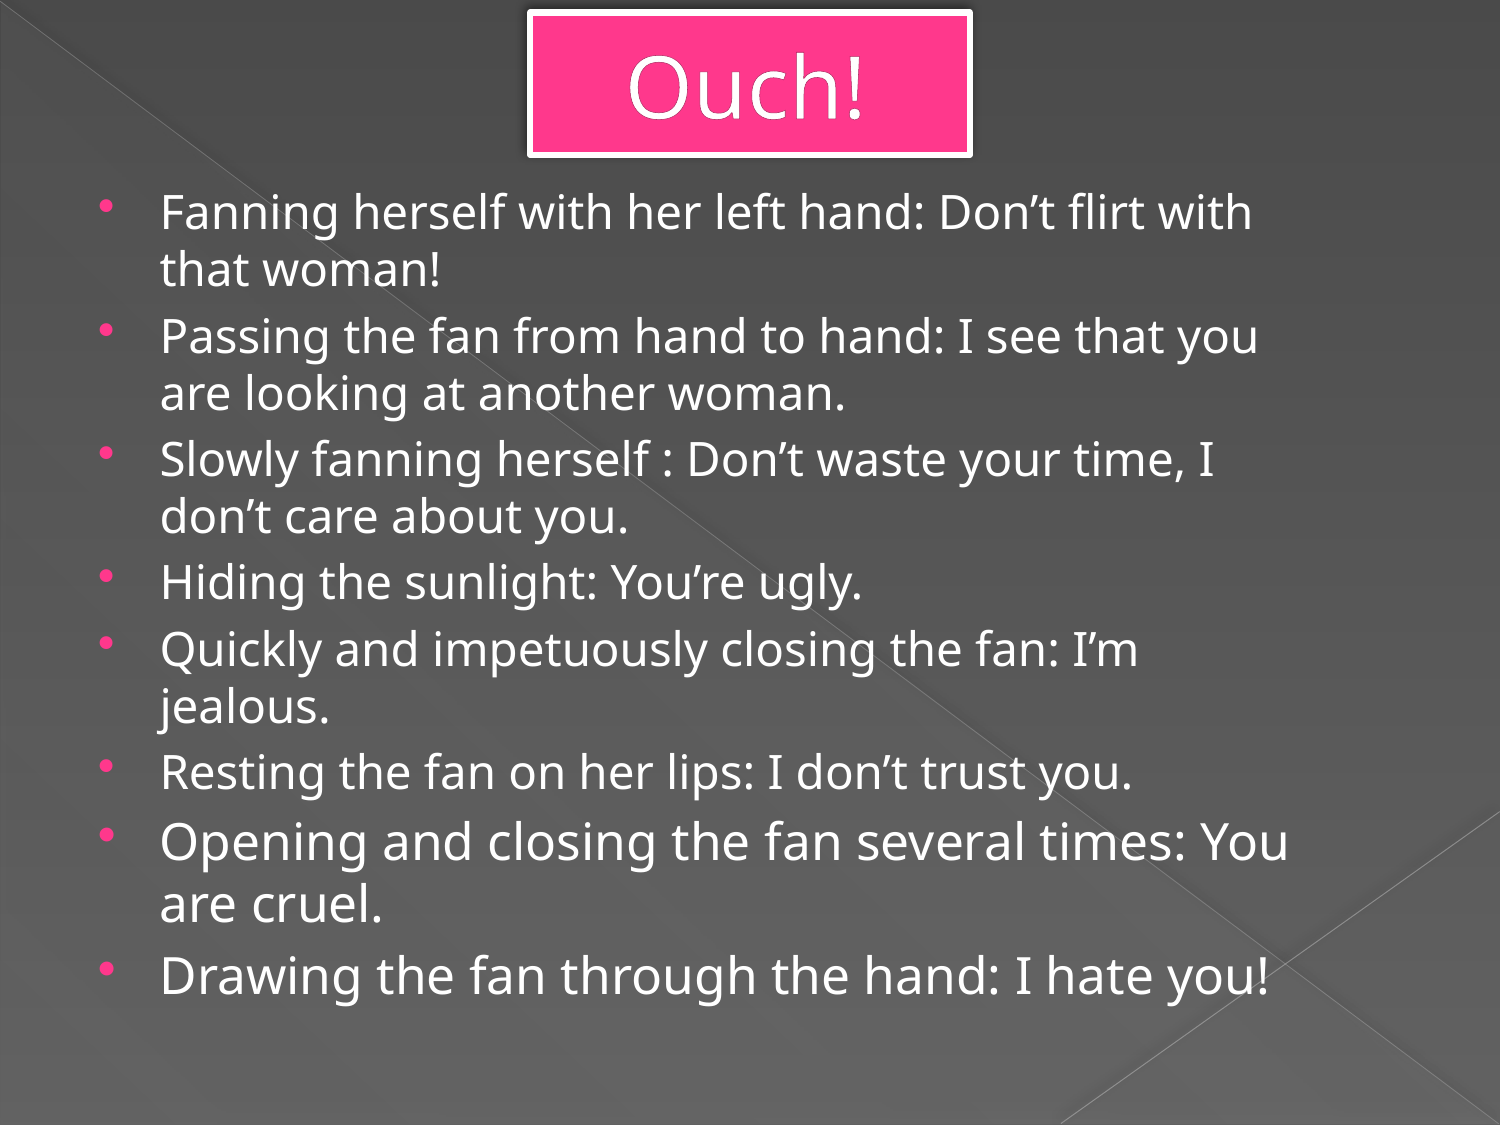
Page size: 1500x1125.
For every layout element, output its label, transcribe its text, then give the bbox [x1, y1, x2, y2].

title Ouch! [527, 9, 973, 158]
list Fanning herself with her left hand: Don’t flirt with that woman! Passing the fan from hand to hand: I see that you are looking at another woman. Slowly fanning herself : Don’t waste your time, I don’t care about you. Hiding the sunlight: You’re ugly. Quickly and impetuously closing the fan: I’m jealous. Resting the fan on her lips: I don’t trust you. Opening and closing the fan several times: You are cruel. Drawing the fan through the hand: I hate you! [75, 174, 1316, 1013]
